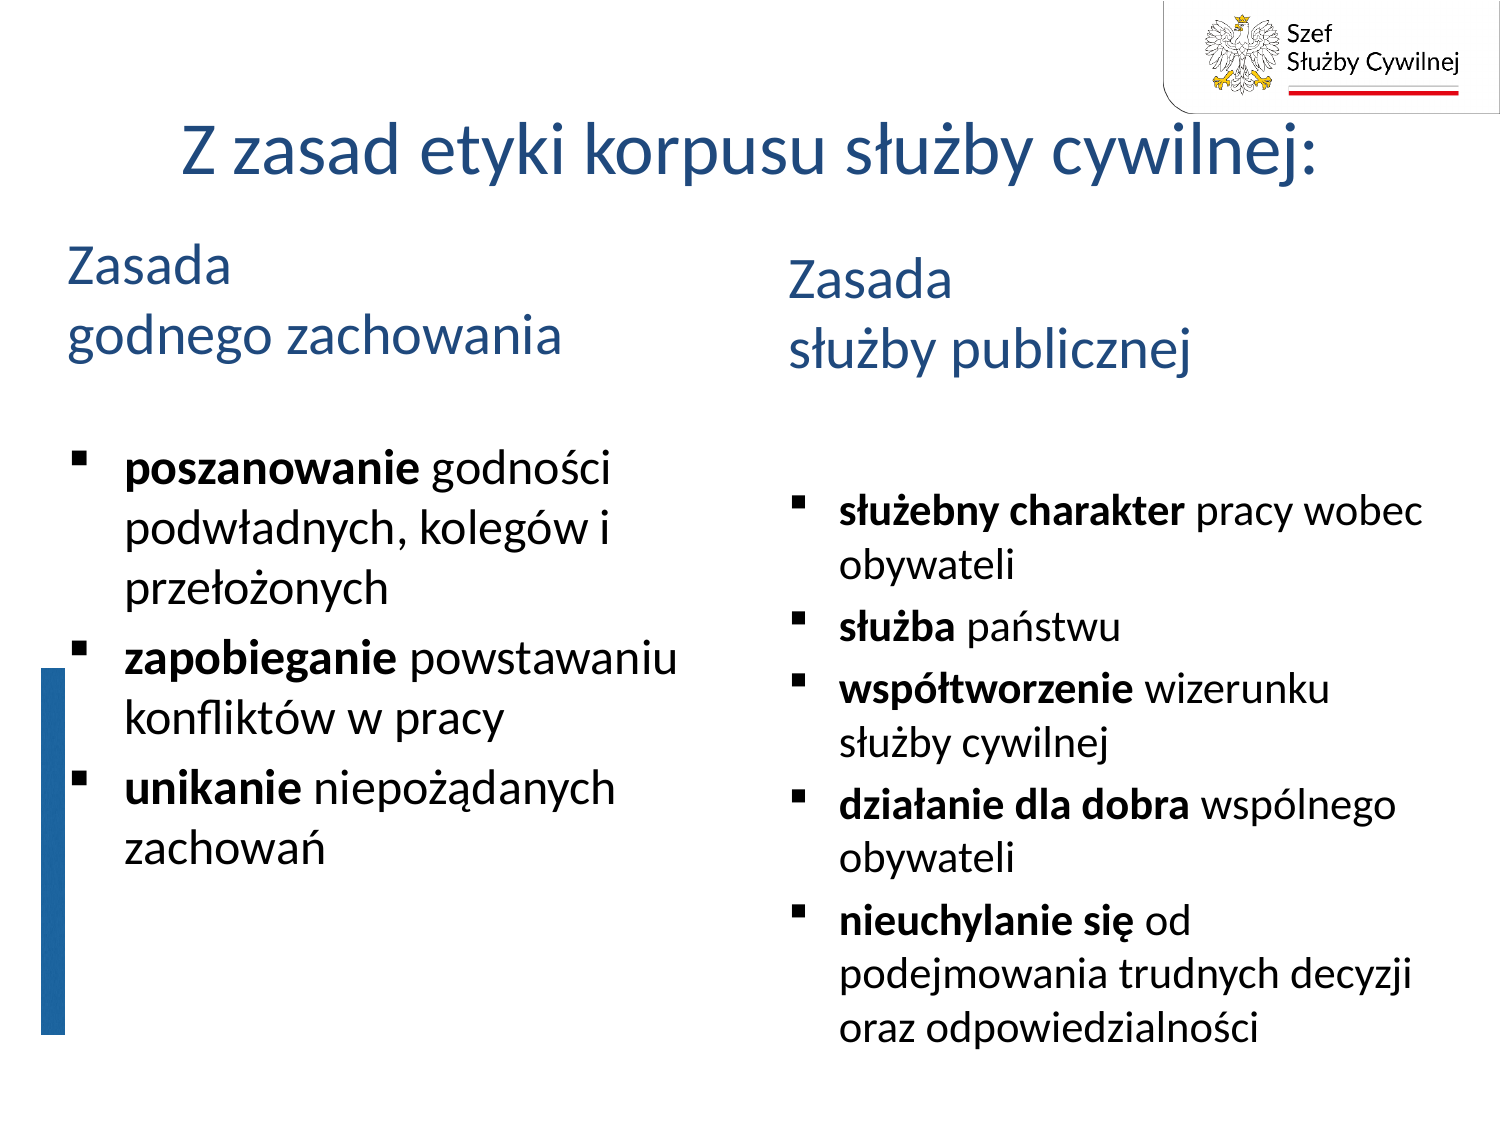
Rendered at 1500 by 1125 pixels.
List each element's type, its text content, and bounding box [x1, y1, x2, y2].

text_box Zasada godnego zachowania poszanowanie godności podwładnych, kolegów i przełożonych zapobieganie powstawaniu konfliktów w pracy unikanie niepożądanych zachowań [53, 219, 739, 1035]
picture [1163, 0, 1500, 114]
text_box Zasada służby publicznej służebny charakter pracy wobec obywateli służba państwu współtworzenie wizerunku służby cywilnej działanie dla dobra wspólnego obywateli nieuchylanie się od podejmowania trudnych decyzji oraz odpowiedzialności [773, 231, 1447, 1059]
picture [41, 668, 53, 1035]
title Z zasad etyki korpusu służby cywilnej: [100, 92, 1402, 218]
